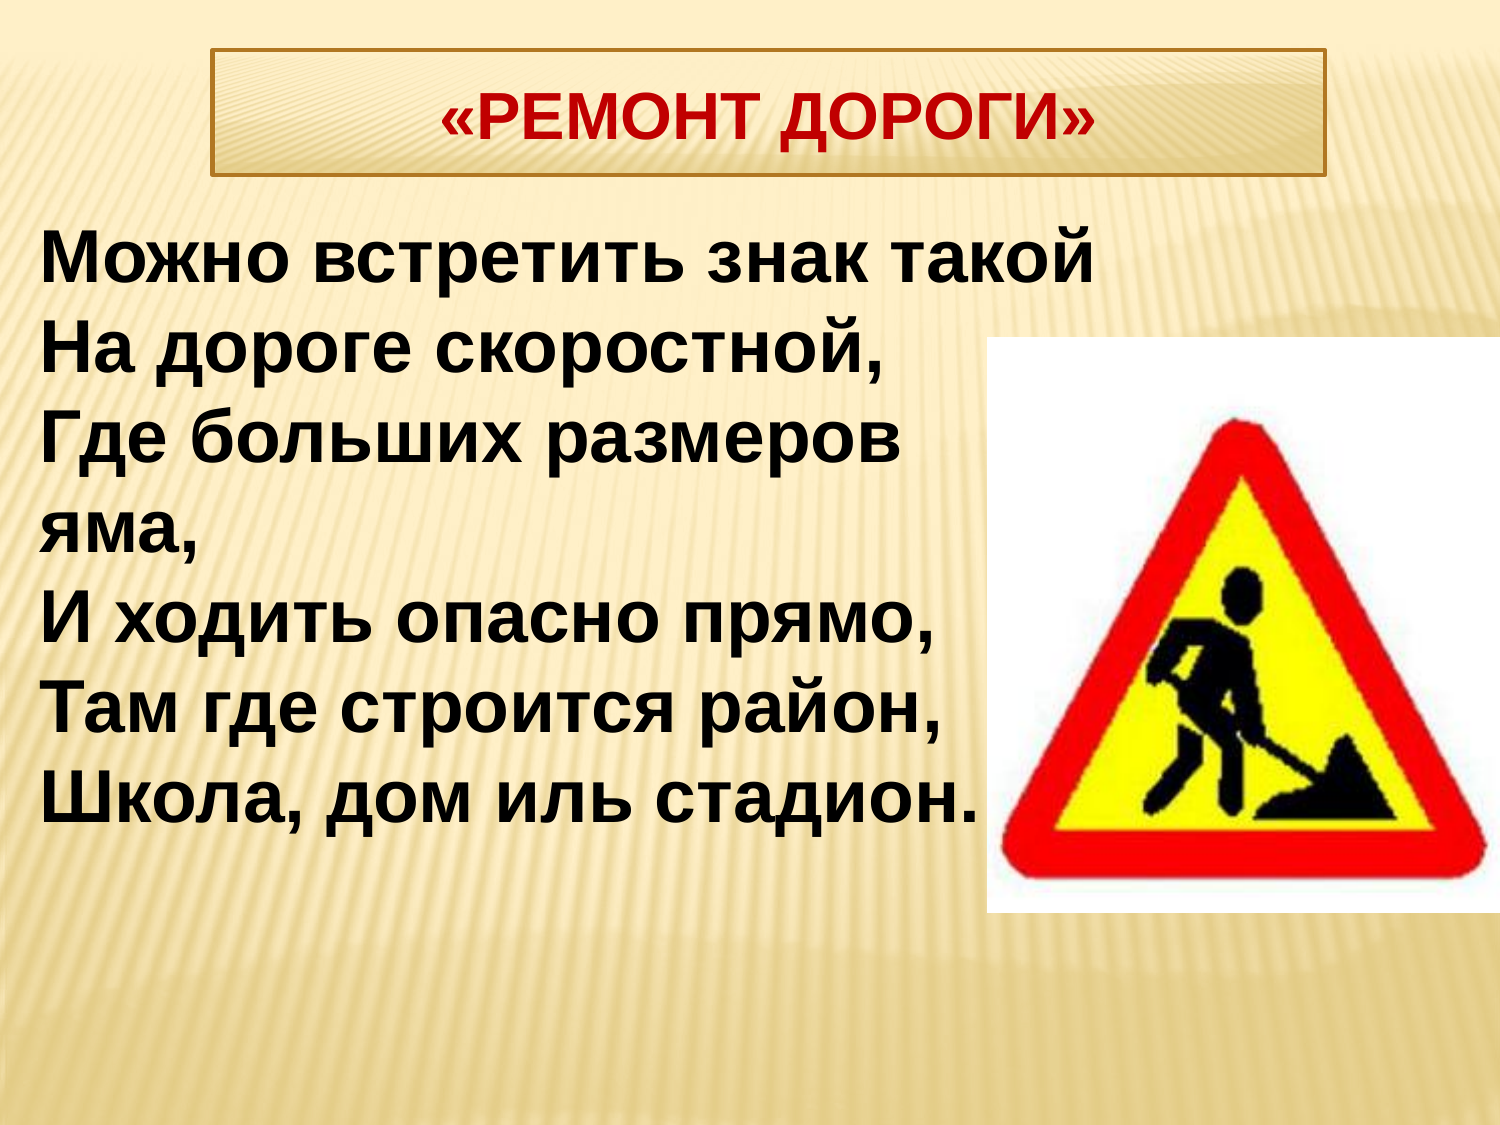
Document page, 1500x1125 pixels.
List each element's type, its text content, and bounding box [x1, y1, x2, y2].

text_box «РЕМОНТ ДОРОГИ» [210, 48, 1327, 177]
text_box Можно встретить знак такой На дороге скоростной, Где больших размеров яма, И ходить опасно прямо, Там где строится район, Школа, дом иль стадион. [24, 199, 1213, 845]
picture [987, 337, 1500, 913]
